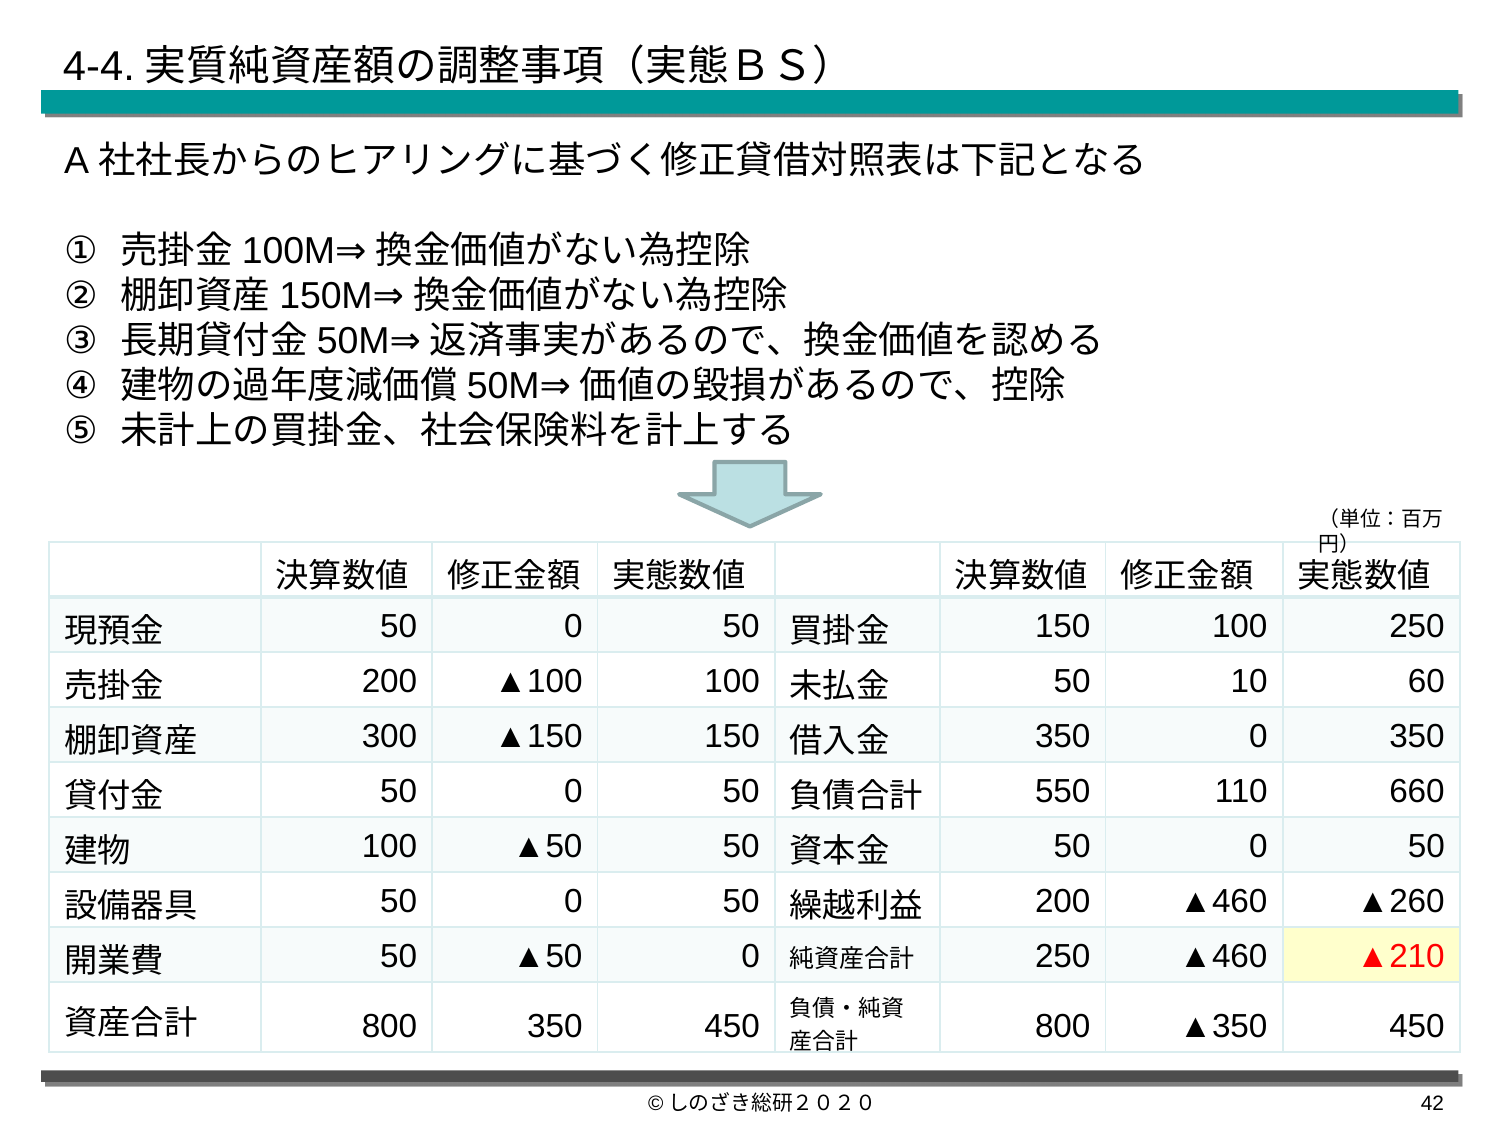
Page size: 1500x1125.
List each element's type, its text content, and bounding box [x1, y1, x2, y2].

table_header 修正金額 [433, 543, 597, 595]
table_cell 棚卸資産 [50, 708, 260, 761]
table_header 実態数値 [598, 543, 774, 595]
slide_number 41 [1108, 1082, 1459, 1125]
table_cell 50 [598, 599, 774, 651]
table_cell 0 [433, 599, 597, 651]
table_header 決算数値 [262, 543, 431, 595]
table_cell ▲460 [1106, 873, 1282, 926]
table_cell 買掛金 [776, 599, 939, 651]
table_cell 50 [262, 928, 431, 981]
table_cell 資産合計 [50, 983, 260, 1051]
table_cell 450 [598, 983, 774, 1051]
table_cell 0 [433, 873, 597, 926]
table_cell 0 [1106, 708, 1282, 761]
table_cell ▲150 [433, 708, 597, 761]
table_cell 200 [941, 873, 1105, 926]
table_cell 現預金 [50, 599, 260, 651]
text_box （単位：百万円） [1303, 498, 1482, 563]
text_box [677, 459, 823, 529]
table_cell 250 [941, 928, 1105, 981]
table_cell 50 [598, 763, 774, 816]
table_cell 負債合計 [776, 763, 939, 816]
table_cell 10 [1106, 653, 1282, 706]
table_header 修正金額 [1106, 543, 1282, 595]
table_cell ▲350 [1106, 983, 1282, 1051]
table_cell ▲50 [433, 818, 597, 871]
table_cell 150 [941, 599, 1105, 651]
table_cell 100 [262, 818, 431, 871]
table_cell 純資産合計 [776, 928, 939, 981]
table_cell 繰越利益 [776, 873, 939, 926]
table_cell 資本金 [776, 818, 939, 871]
table_cell ▲50 [433, 928, 597, 981]
table_cell ▲210 [1284, 928, 1459, 981]
table_cell 0 [1106, 818, 1282, 871]
table_cell 250 [1284, 599, 1459, 651]
table_cell 50 [598, 818, 774, 871]
table_cell 50 [598, 873, 774, 926]
table_cell 350 [1284, 708, 1459, 761]
table_cell 550 [941, 763, 1105, 816]
table_cell 0 [598, 928, 774, 981]
table_cell 50 [1284, 818, 1459, 871]
table_cell 200 [262, 653, 431, 706]
table_header 実態数値 [1284, 543, 1459, 595]
table_cell 0 [433, 763, 597, 816]
table_cell 100 [1106, 599, 1282, 651]
table_cell 800 [262, 983, 431, 1051]
text_box 4-4.実質純資産額の調整事項（実態ＢＳ） [48, 31, 1039, 96]
table_cell 50 [262, 763, 431, 816]
table_cell 50 [941, 653, 1105, 706]
table_cell 50 [262, 873, 431, 926]
table_header [776, 543, 939, 595]
table_cell 開業費 [50, 928, 260, 981]
table_cell 660 [1284, 763, 1459, 816]
table_cell 貸付金 [50, 763, 260, 816]
table_cell 300 [262, 708, 431, 761]
table_cell 350 [433, 983, 597, 1051]
table_cell 50 [262, 599, 431, 651]
table_cell 設備器具 [50, 873, 260, 926]
table_cell 50 [941, 818, 1105, 871]
table_cell 350 [941, 708, 1105, 761]
table_header 決算数値 [941, 543, 1105, 595]
table_cell ▲260 [1284, 873, 1459, 926]
footer ©しのざき総研２０２０ [524, 1082, 1000, 1125]
table_cell 110 [1106, 763, 1282, 816]
table_cell 負債・純資産合計 [776, 983, 939, 1051]
table_cell ▲460 [1106, 928, 1282, 981]
table_cell 建物 [50, 818, 260, 871]
table_cell 売掛金 [50, 653, 260, 706]
table_cell 150 [598, 708, 774, 761]
table_cell 未払金 [776, 653, 939, 706]
table_cell 借入金 [776, 708, 939, 761]
table_cell ▲100 [433, 653, 597, 706]
table_cell 100 [598, 653, 774, 706]
table_cell 60 [1284, 653, 1459, 706]
table_cell 800 [941, 983, 1105, 1051]
text_box A社社長からのヒアリングに基づく修正貸借対照表は下記となる 売掛金100M⇒換金価値がない為控除 棚卸資産150M⇒換金価値がない為控除 長期貸付金50M⇒返済事実があるので、換金価値を認める 建物の過年度減価償50M⇒価値の毀損があるので、控除 未計上の買掛金、社会保険料を計上する [49, 128, 1461, 459]
table_header [50, 543, 260, 595]
table_cell 450 [1284, 983, 1459, 1051]
